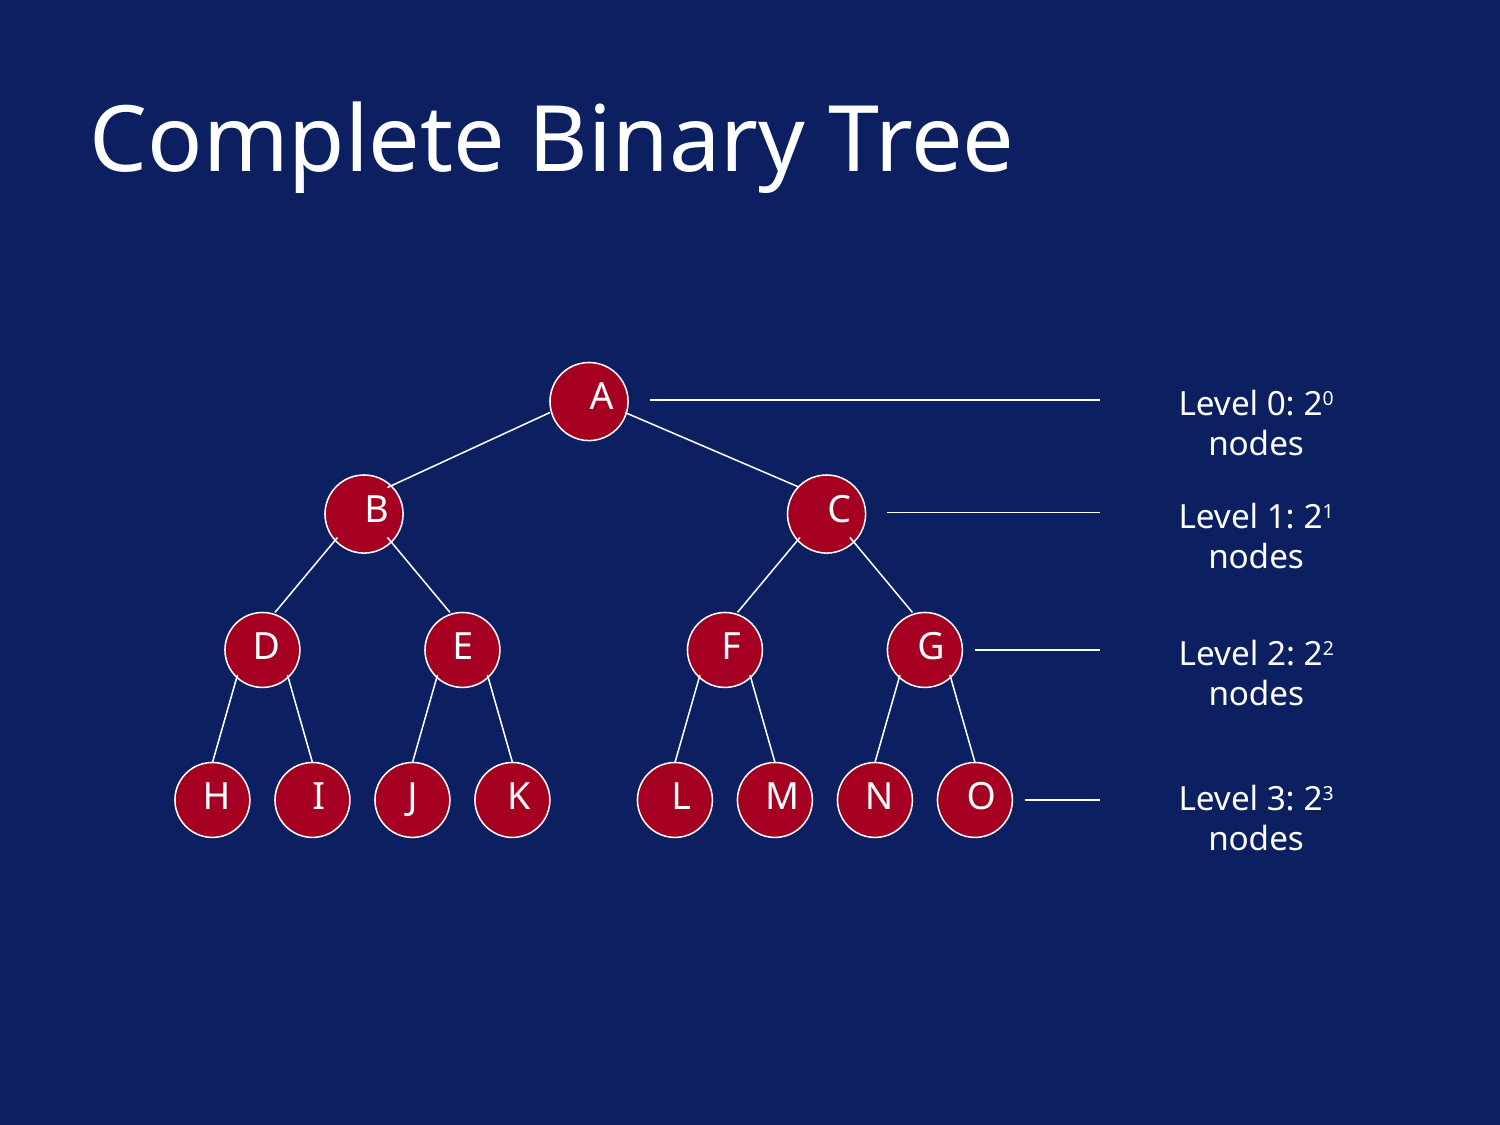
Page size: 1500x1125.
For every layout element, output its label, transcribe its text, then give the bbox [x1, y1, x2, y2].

text_box I [287, 764, 350, 825]
text_box [701, 675, 747, 688]
text_box [274, 772, 341, 838]
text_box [674, 674, 701, 763]
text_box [287, 674, 313, 763]
text_box M [749, 764, 813, 825]
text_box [274, 537, 338, 613]
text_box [749, 674, 776, 763]
text_box [224, 622, 237, 674]
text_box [387, 412, 551, 488]
text_box E [437, 614, 488, 675]
text_box H [187, 764, 238, 825]
text_box N [849, 764, 900, 825]
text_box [549, 362, 641, 444]
text_box [887, 622, 899, 674]
text_box Level 1: 21 nodes [1112, 487, 1400, 583]
text_box F [699, 614, 763, 675]
text_box [901, 675, 947, 688]
text_box [288, 622, 300, 673]
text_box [487, 674, 513, 763]
text_box J [374, 764, 450, 825]
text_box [412, 674, 438, 763]
text_box G [899, 614, 963, 675]
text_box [387, 537, 451, 613]
text_box L [649, 764, 713, 825]
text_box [624, 412, 801, 488]
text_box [212, 674, 238, 763]
text_box [424, 622, 437, 674]
text_box [687, 622, 699, 674]
title Complete Binary Tree [74, 59, 1425, 210]
text_box Level 2: 22 nodes [1112, 624, 1401, 720]
text_box [439, 675, 485, 688]
text_box [239, 675, 285, 688]
text_box [837, 772, 913, 838]
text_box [787, 474, 879, 556]
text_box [324, 474, 416, 556]
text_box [949, 674, 976, 763]
text_box [637, 772, 703, 838]
text_box K [487, 764, 550, 825]
text_box [174, 772, 250, 838]
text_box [737, 537, 801, 613]
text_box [849, 537, 913, 613]
text_box Level 0: 20 nodes [1112, 374, 1400, 470]
text_box [474, 772, 541, 838]
text_box [737, 772, 803, 838]
text_box [488, 622, 500, 673]
text_box D [237, 614, 288, 675]
text_box [937, 772, 1003, 838]
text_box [874, 674, 901, 763]
text_box [384, 825, 441, 838]
text_box Level 3: 23 nodes [1112, 769, 1400, 865]
text_box O [949, 764, 1013, 825]
